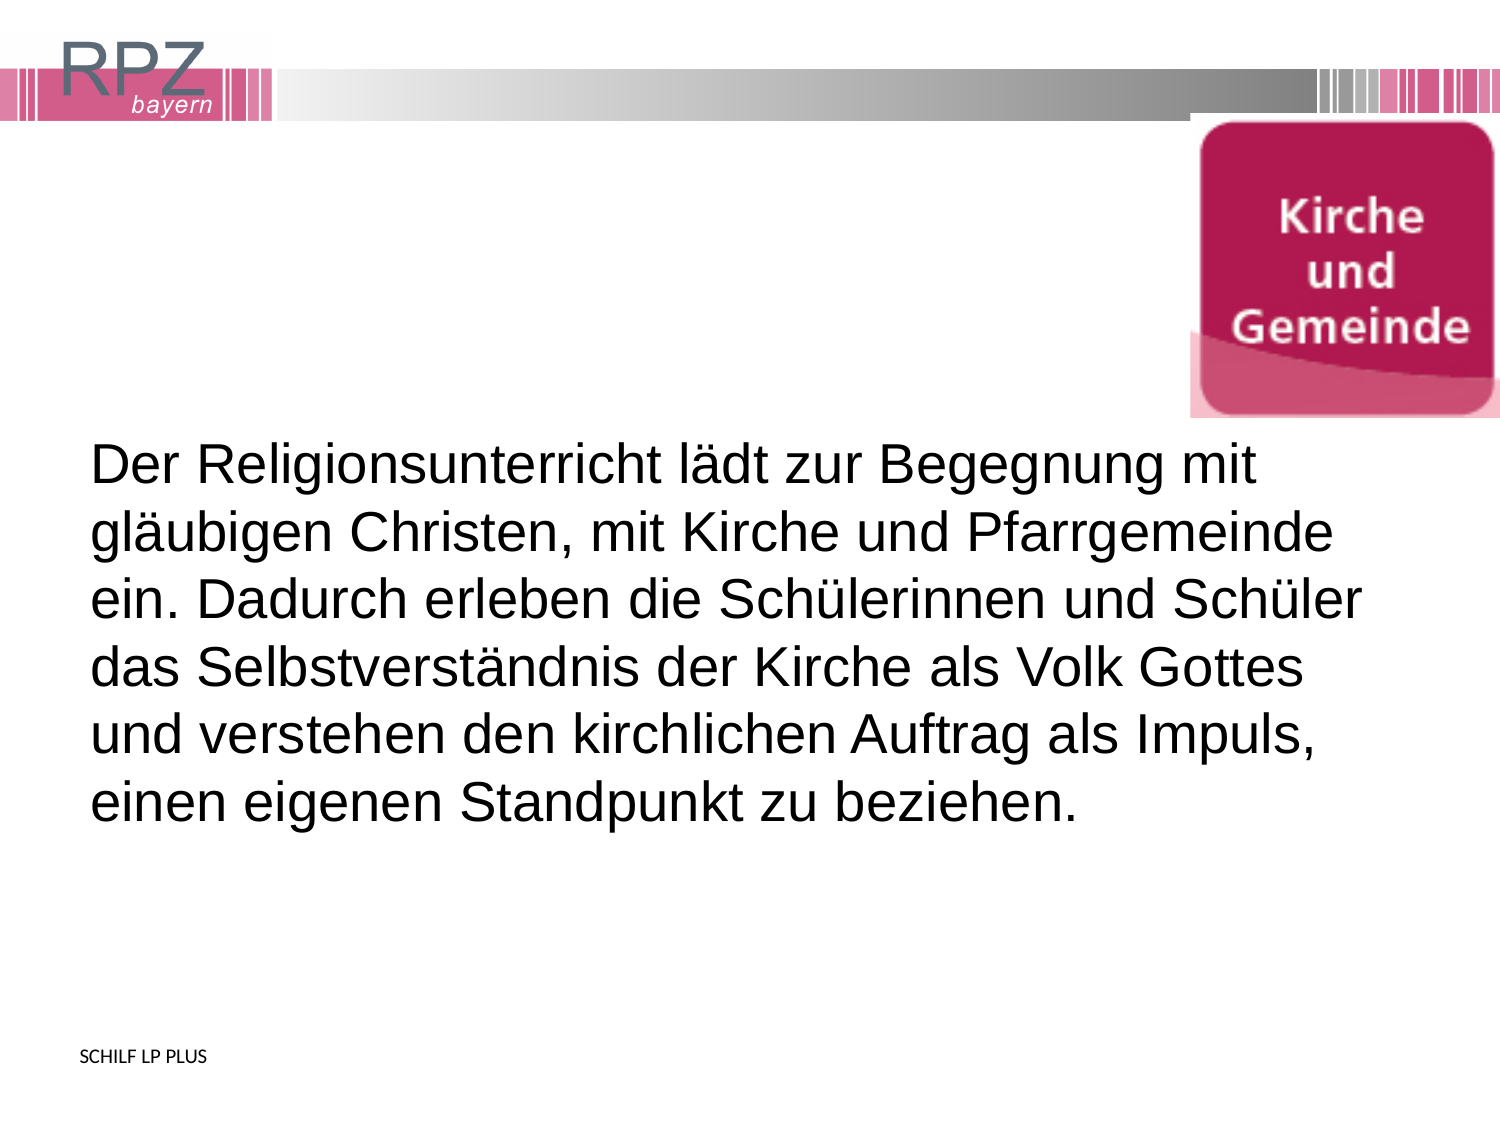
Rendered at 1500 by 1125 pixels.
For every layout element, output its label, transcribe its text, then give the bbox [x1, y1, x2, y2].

picture [1189, 69, 1500, 418]
picture [0, 31, 272, 121]
list Der Religionsunterricht lädt zur Begegnung mit gläubigen Christen, mit Kirche und Pfarrgemeinde ein. Dadurch erleben die Schülerinnen und Schüler das Selbstverständnis der Kirche als Volk Gottes und verstehen den kirchlichen Auftrag als Impuls, einen eigenen Standpunkt zu beziehen. [75, 262, 1425, 1005]
